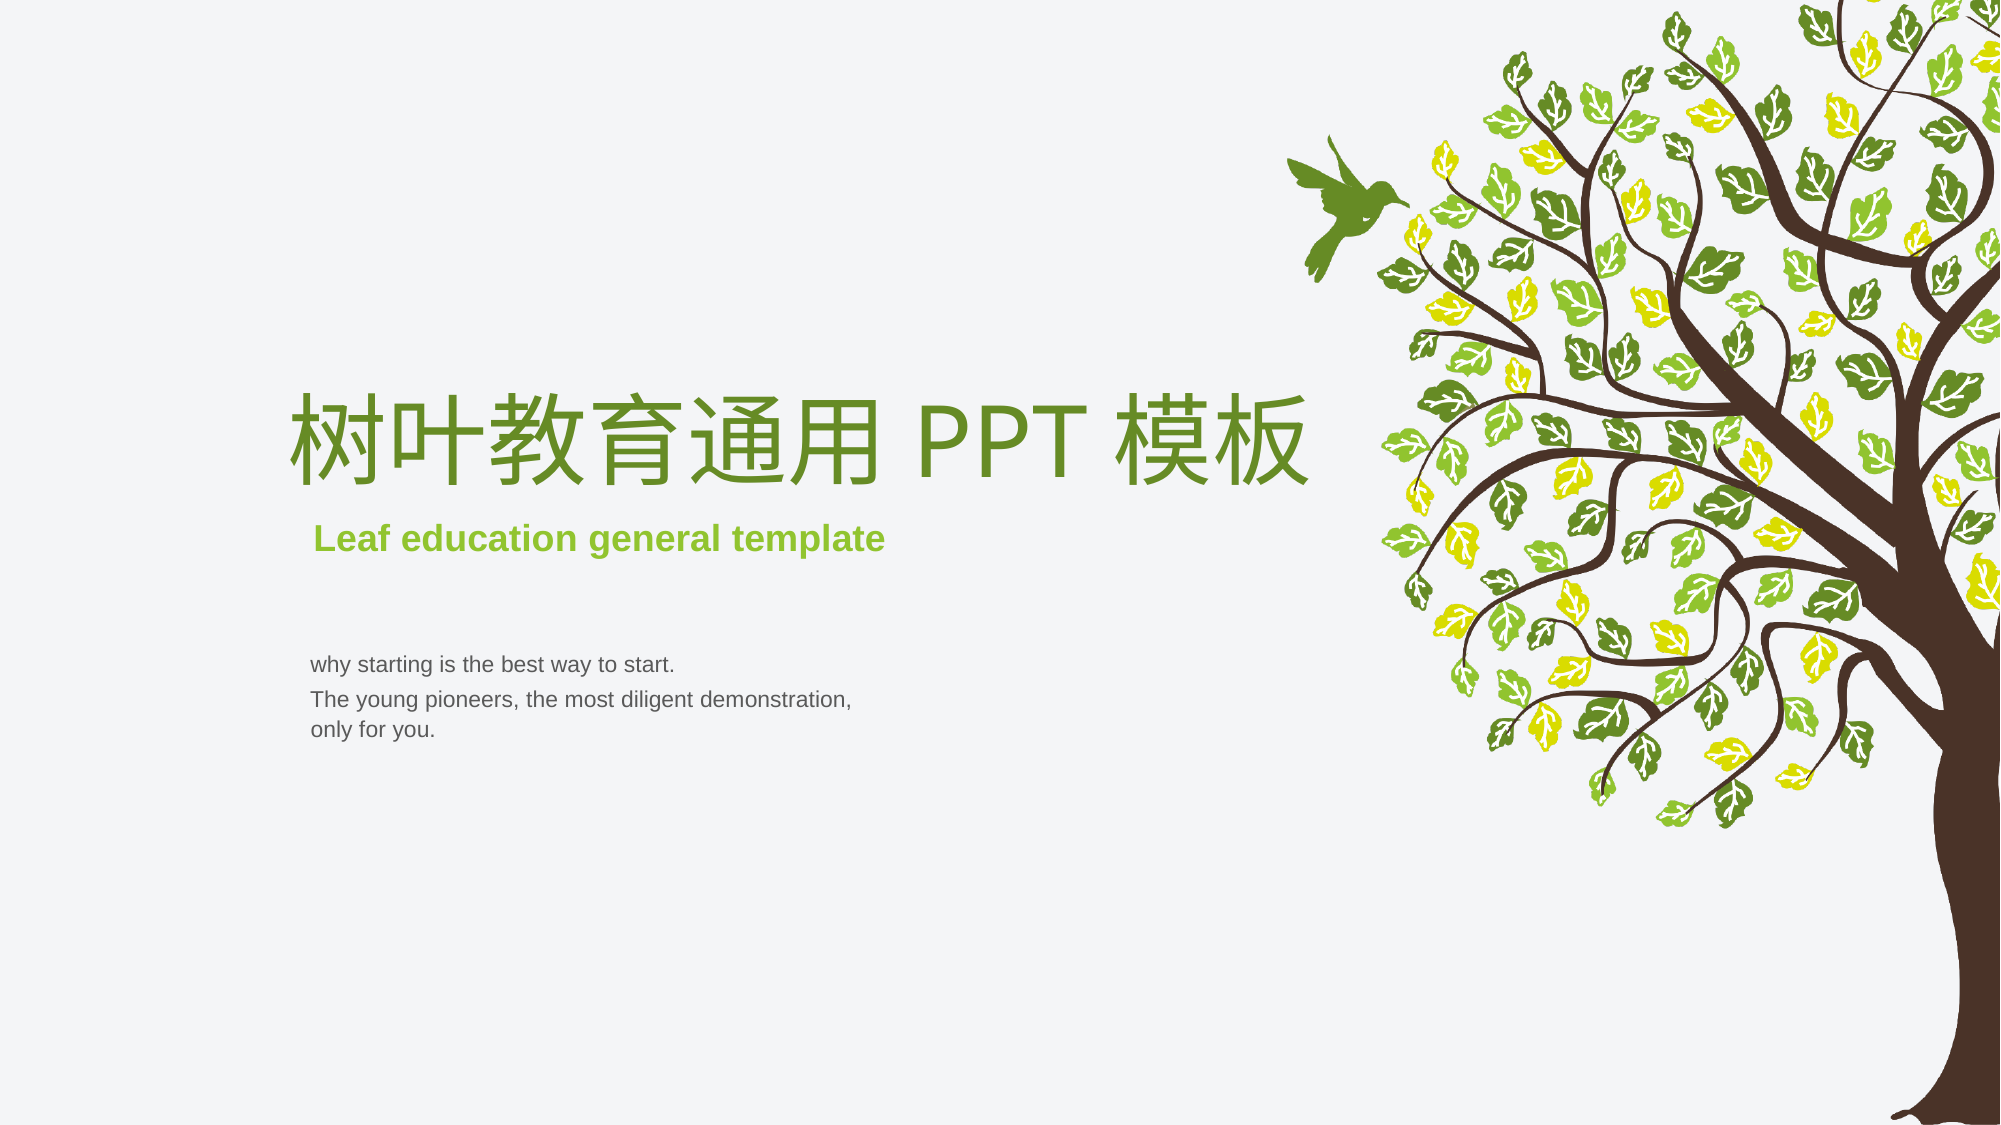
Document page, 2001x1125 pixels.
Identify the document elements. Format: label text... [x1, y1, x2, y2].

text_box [295, 642, 1018, 751]
text_box 树叶教育通用PPT模板 [273, 369, 1287, 505]
text_box Leaf education general template [298, 506, 902, 566]
picture [1287, 0, 2000, 1125]
